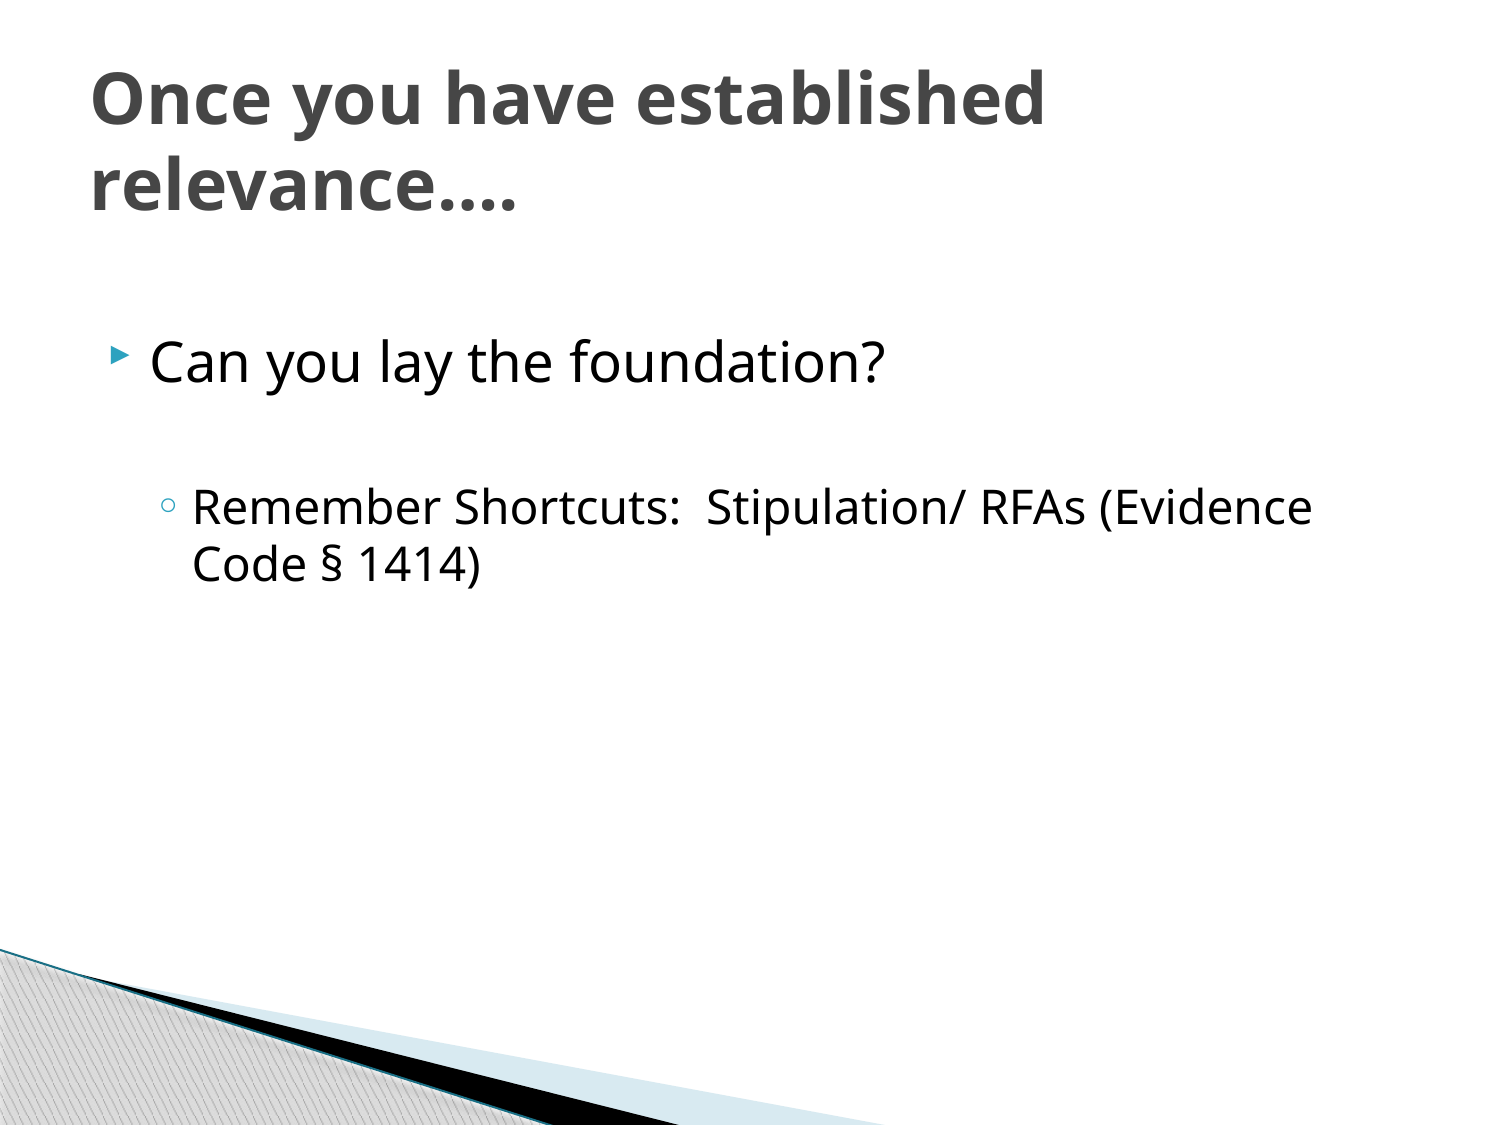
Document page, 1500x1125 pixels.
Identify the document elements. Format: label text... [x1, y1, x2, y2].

list Can you lay the foundation? Remember Shortcuts: Stipulation/ RFAs (Evidence Code § 1414) [75, 243, 1425, 986]
title Once you have established relevance…. [75, 45, 1425, 233]
